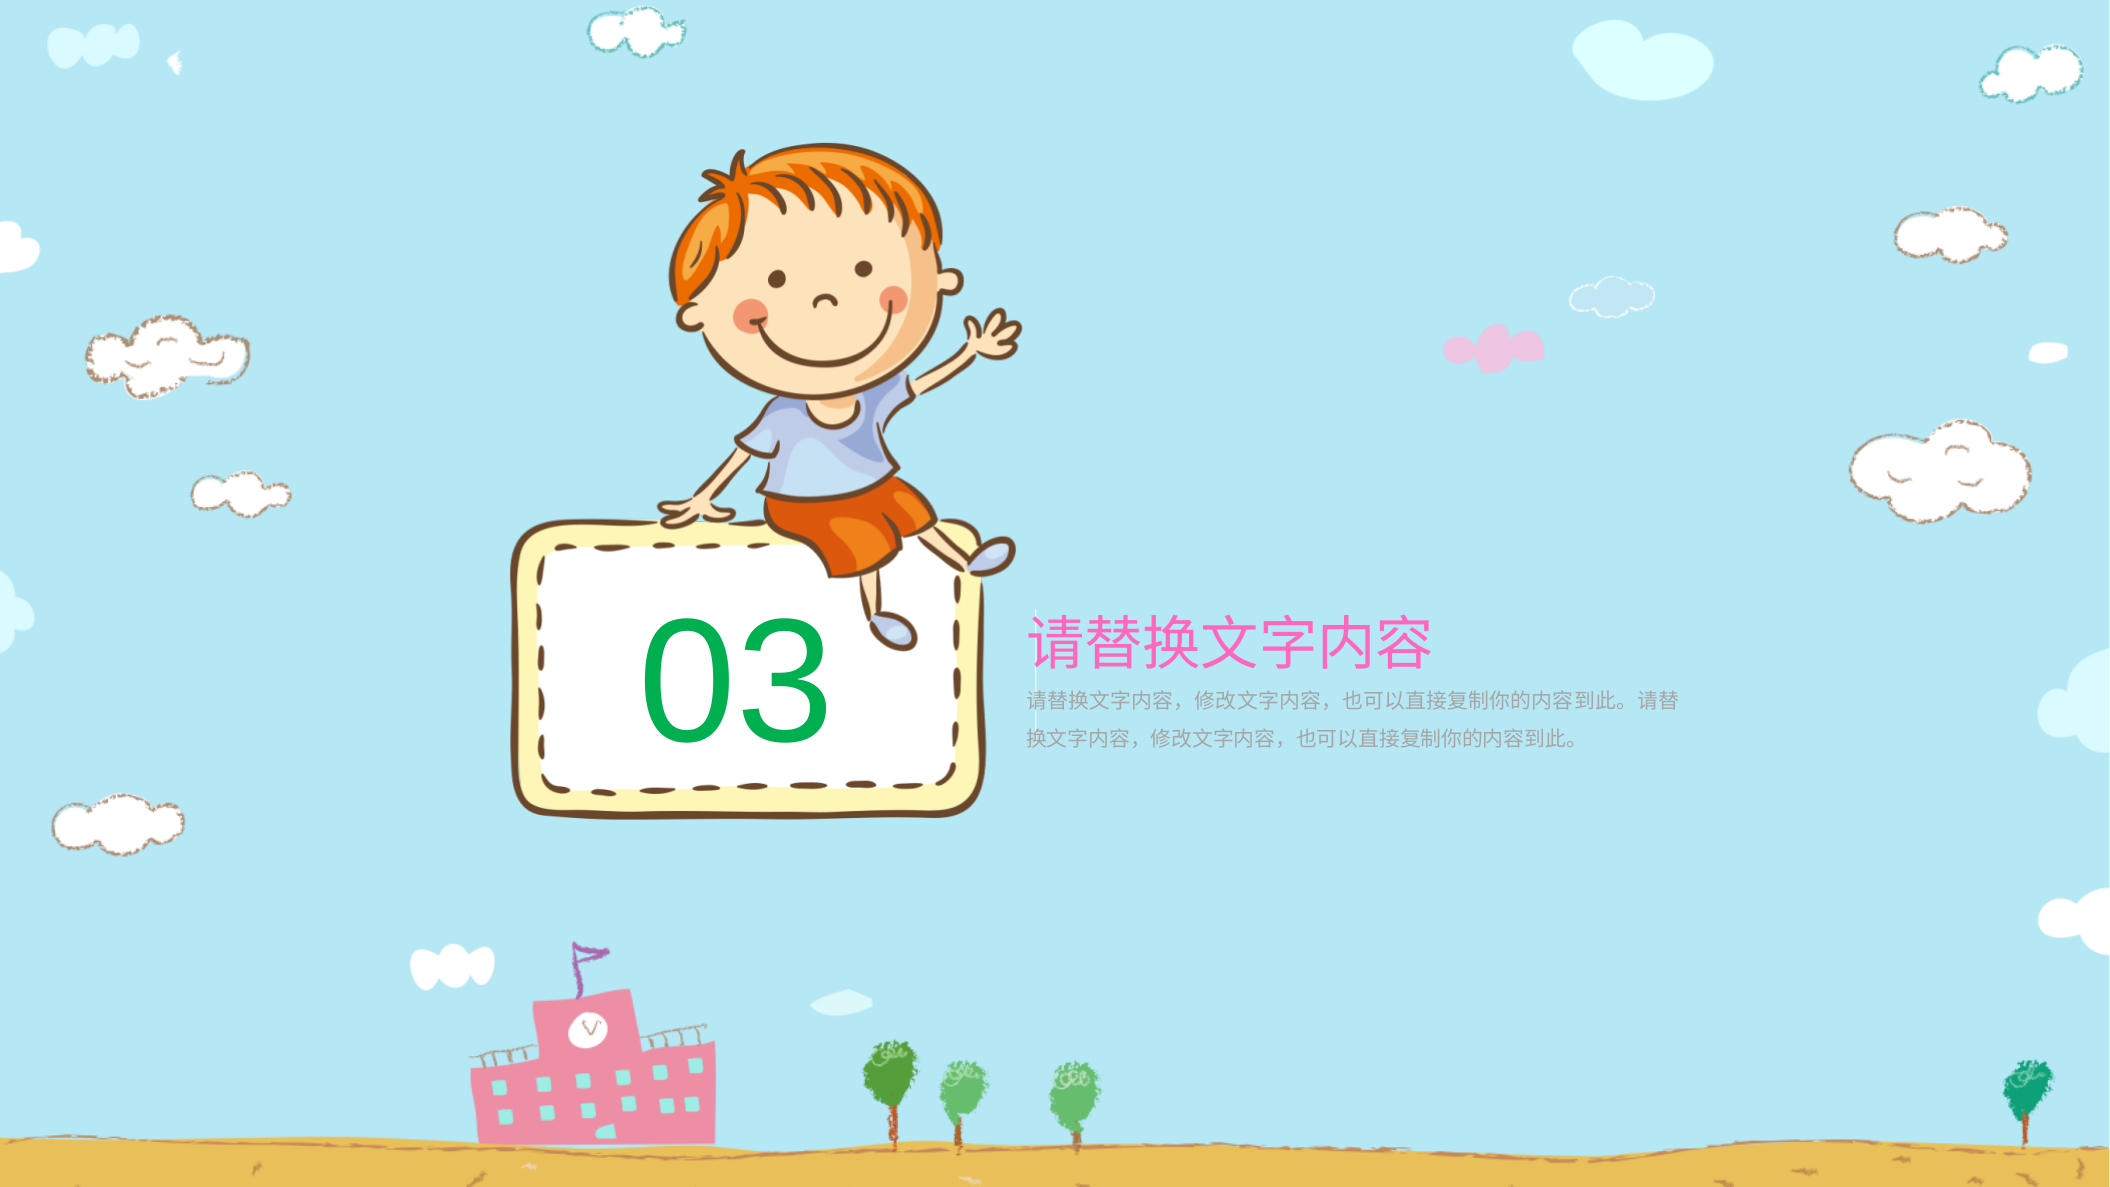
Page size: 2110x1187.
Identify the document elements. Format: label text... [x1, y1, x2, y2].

text_box 请替换文字内容 [1117, 585, 1495, 675]
text_box 请替换文字内容，修改文字内容，也可以直接复制你的内容到此。请替换文字内容，修改文字内容，也可以直接复制你的内容到此。 [1117, 675, 1679, 751]
picture [0, 0, 2110, 1187]
